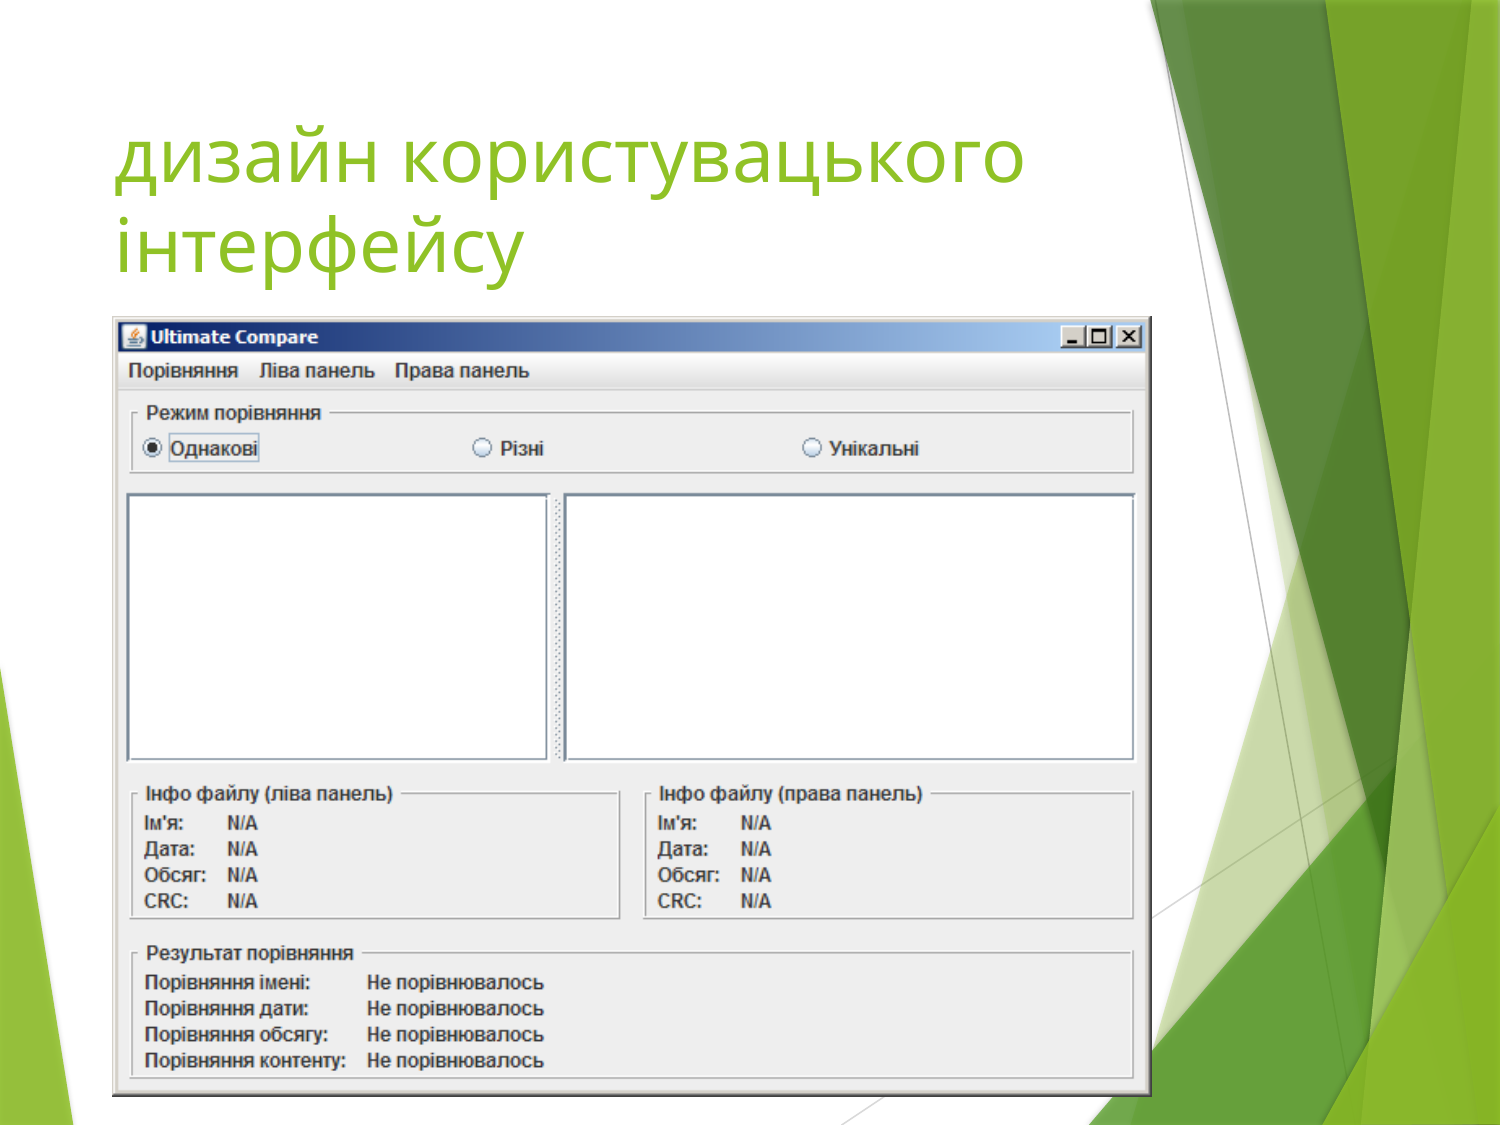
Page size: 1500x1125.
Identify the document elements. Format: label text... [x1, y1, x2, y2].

picture [111, 316, 1153, 1097]
title дизайн користувацького інтерфейсу [99, 99, 1142, 317]
